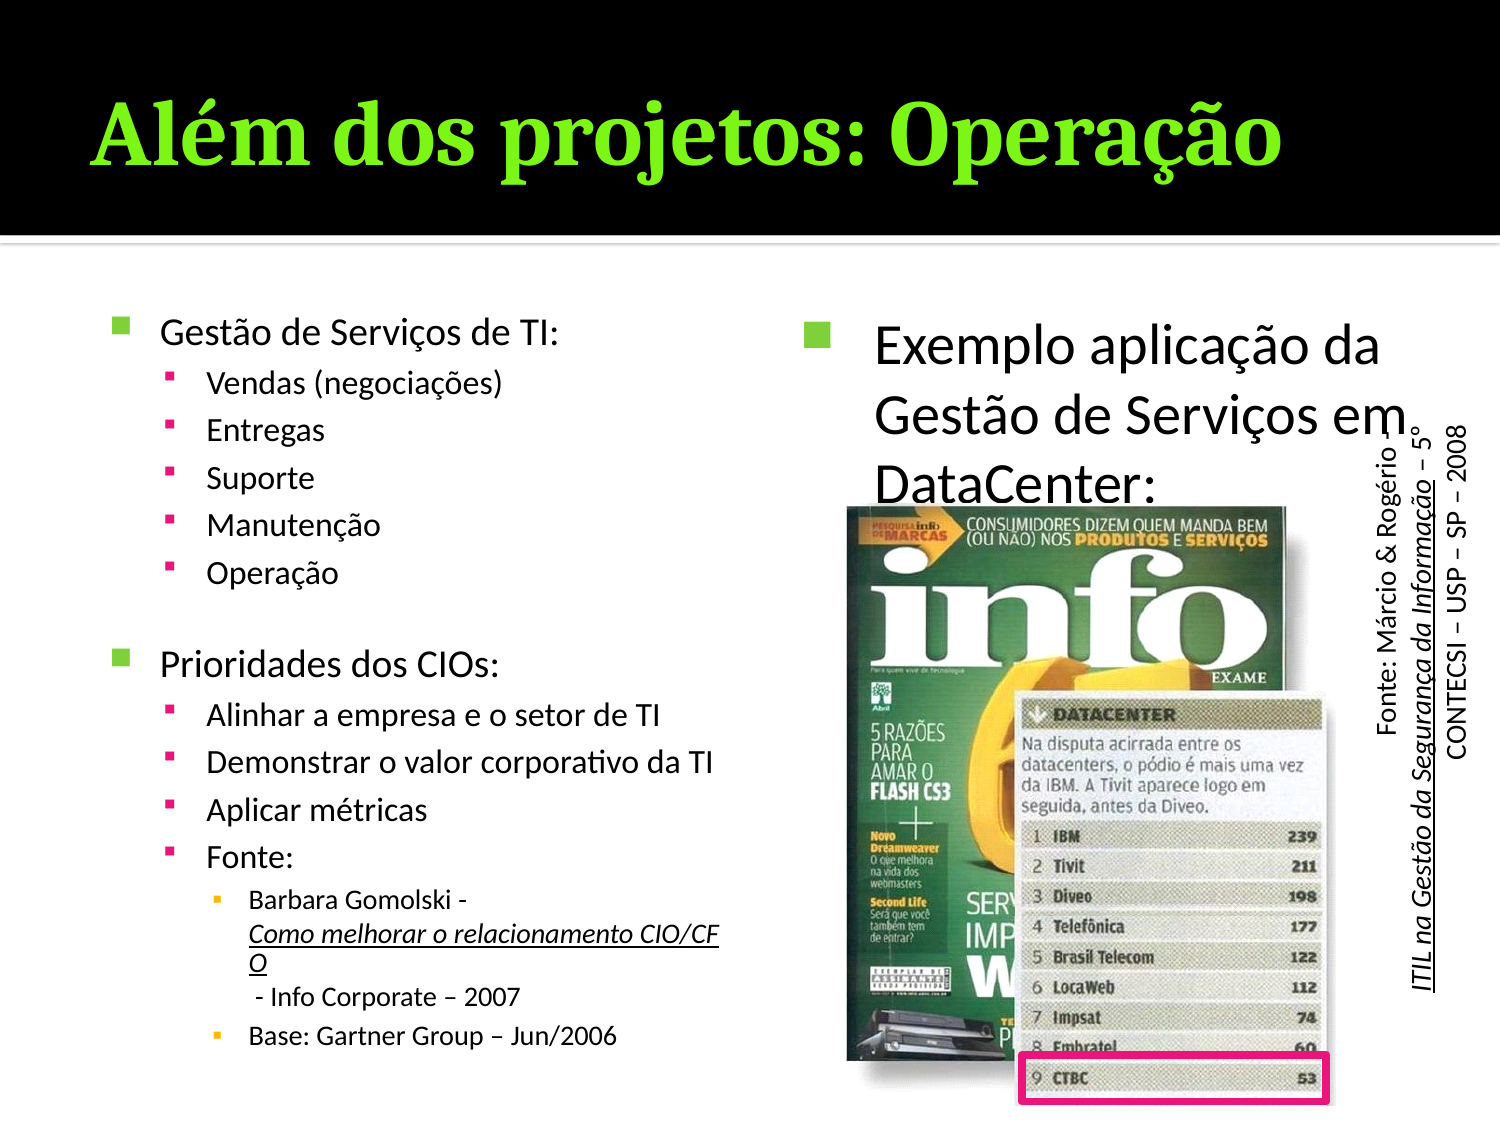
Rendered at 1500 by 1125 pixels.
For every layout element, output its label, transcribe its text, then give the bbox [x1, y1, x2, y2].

list Exemplo aplicação da Gestão de Serviços em DataCenter: Info Exame: 2006: Não ranqueado 5/2007: 9º Lugar [762, 291, 1425, 1050]
list Gestão de Serviços de TI: Vendas (negociações) Entregas Suporte Manutenção Operação Prioridades dos CIOs: Alinhar a empresa e o setor de TI Demonstrar o valor corporativo da TI Aplicar métricas Fonte: Barbara Gomolski - Como melhorar o relacionamento CIO/CFO - Info Corporate – 2007 Base: Gartner Group – Jun/2006 [75, 291, 738, 1050]
text_box Fonte: Márcio & Rogério - ITIL na Gestão da Segurança da Informação – 5º CONTECSI – USP – SP – 2008 [1359, 410, 1479, 1102]
title Além dos projetos: Operação [75, 24, 1425, 231]
picture [843, 503, 1336, 1106]
